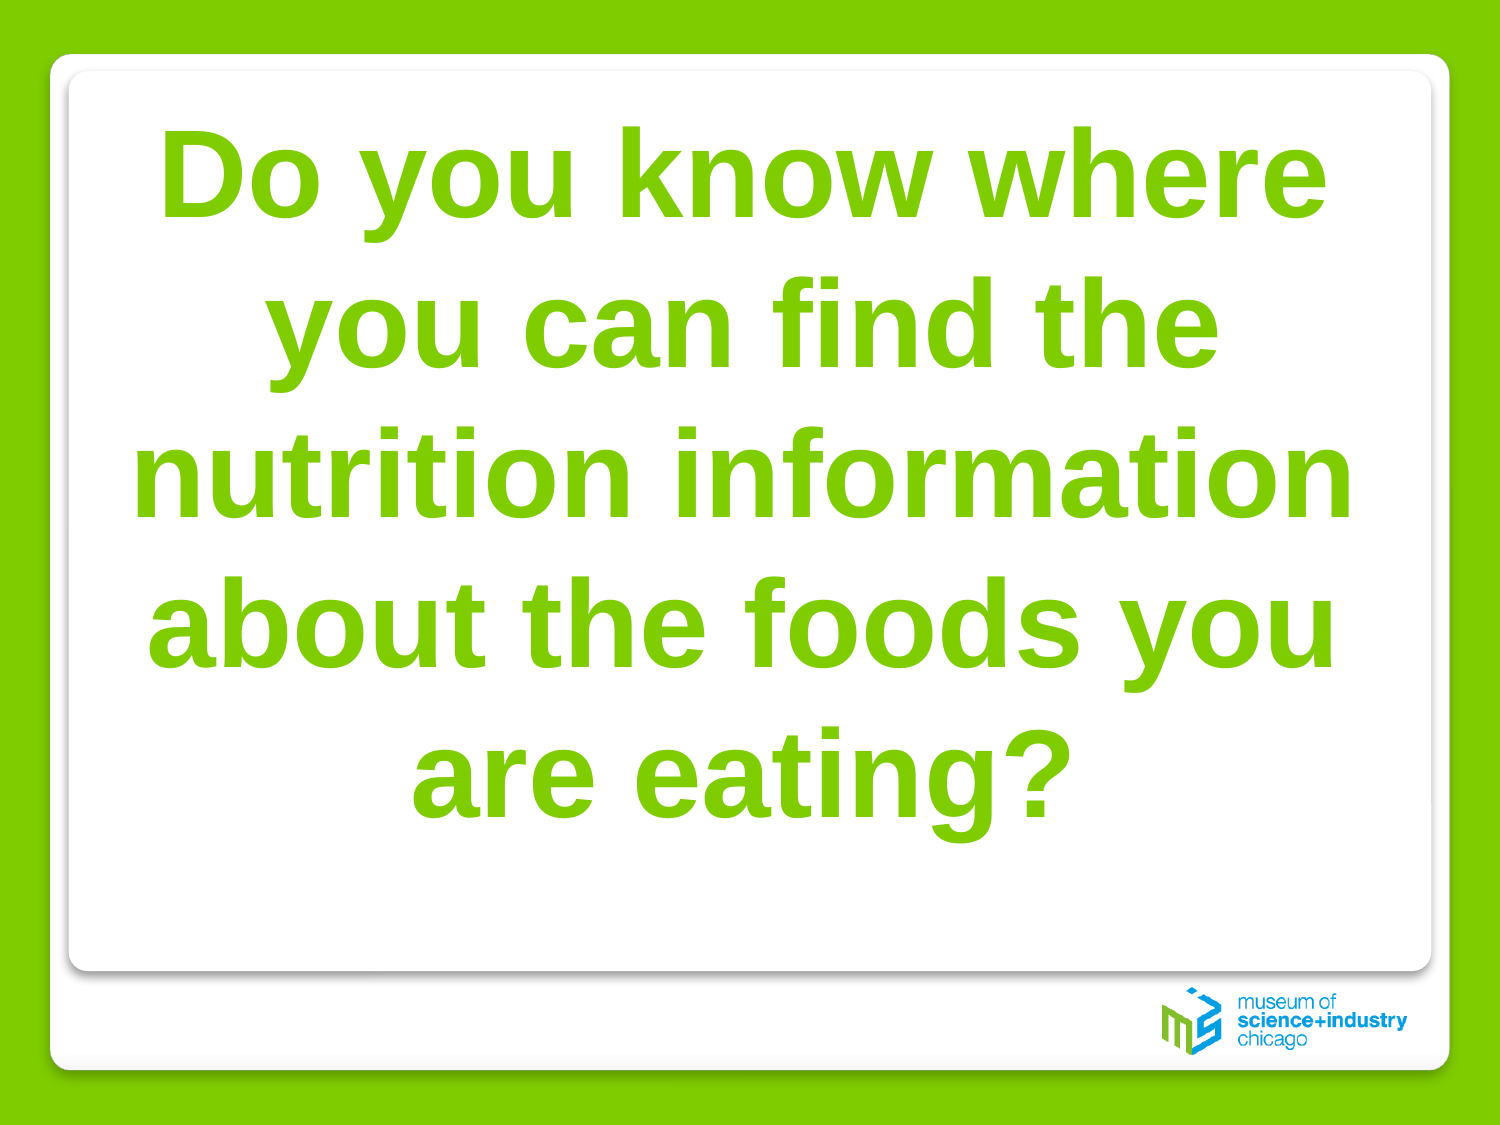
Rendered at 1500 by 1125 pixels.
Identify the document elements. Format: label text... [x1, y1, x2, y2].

title Do you know where you can find the nutrition information about the foods you are eating? [50, 62, 1438, 850]
picture [1162, 987, 1407, 1055]
